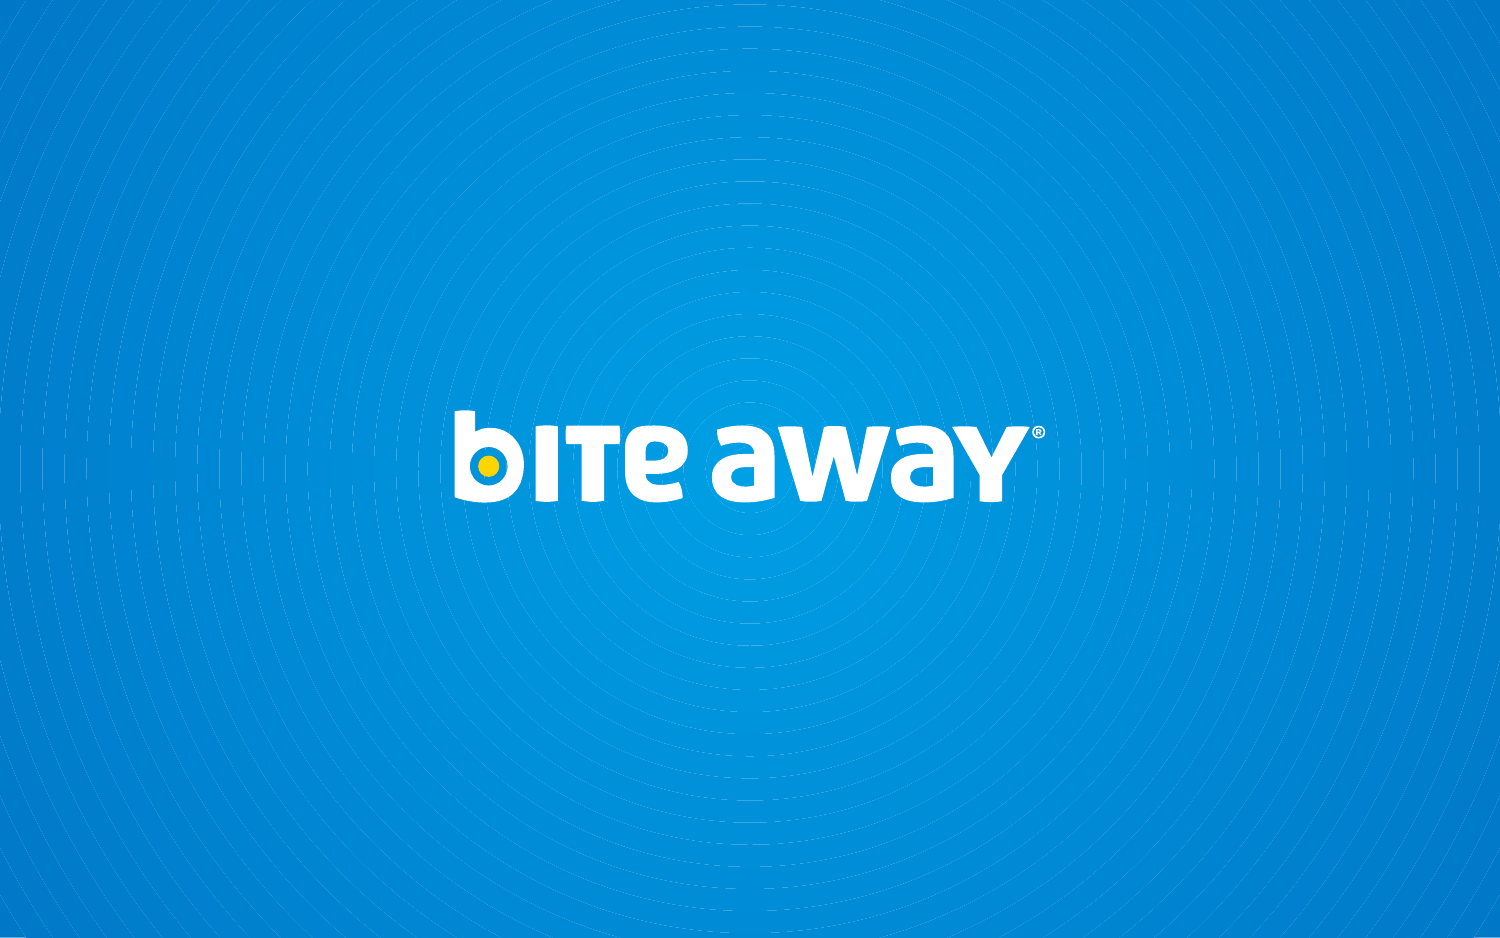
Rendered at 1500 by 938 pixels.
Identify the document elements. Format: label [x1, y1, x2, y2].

picture [455, 411, 523, 502]
picture [713, 425, 774, 502]
picture [626, 426, 687, 502]
picture [779, 427, 889, 501]
picture [536, 426, 557, 501]
picture [953, 427, 1028, 502]
picture [566, 426, 620, 501]
picture [892, 426, 953, 502]
